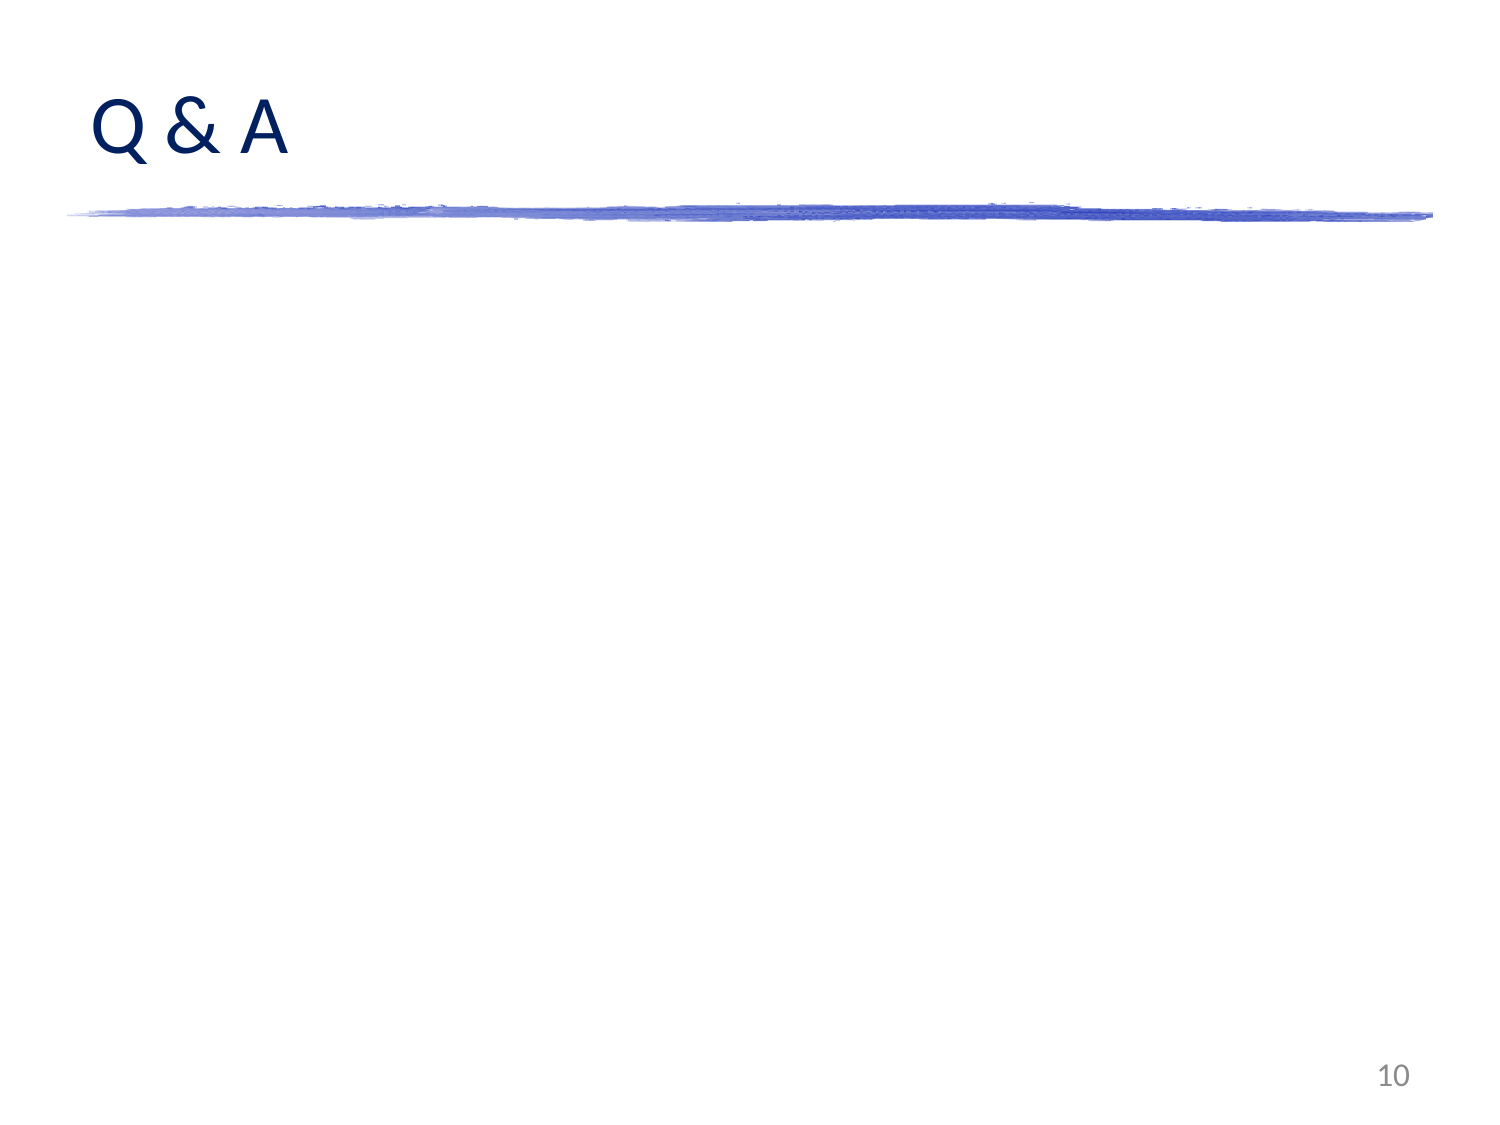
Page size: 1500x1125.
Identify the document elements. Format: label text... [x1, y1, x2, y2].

slide_number 10 [1074, 1042, 1425, 1103]
title Q & A [75, 45, 1424, 197]
picture [55, 202, 1444, 226]
